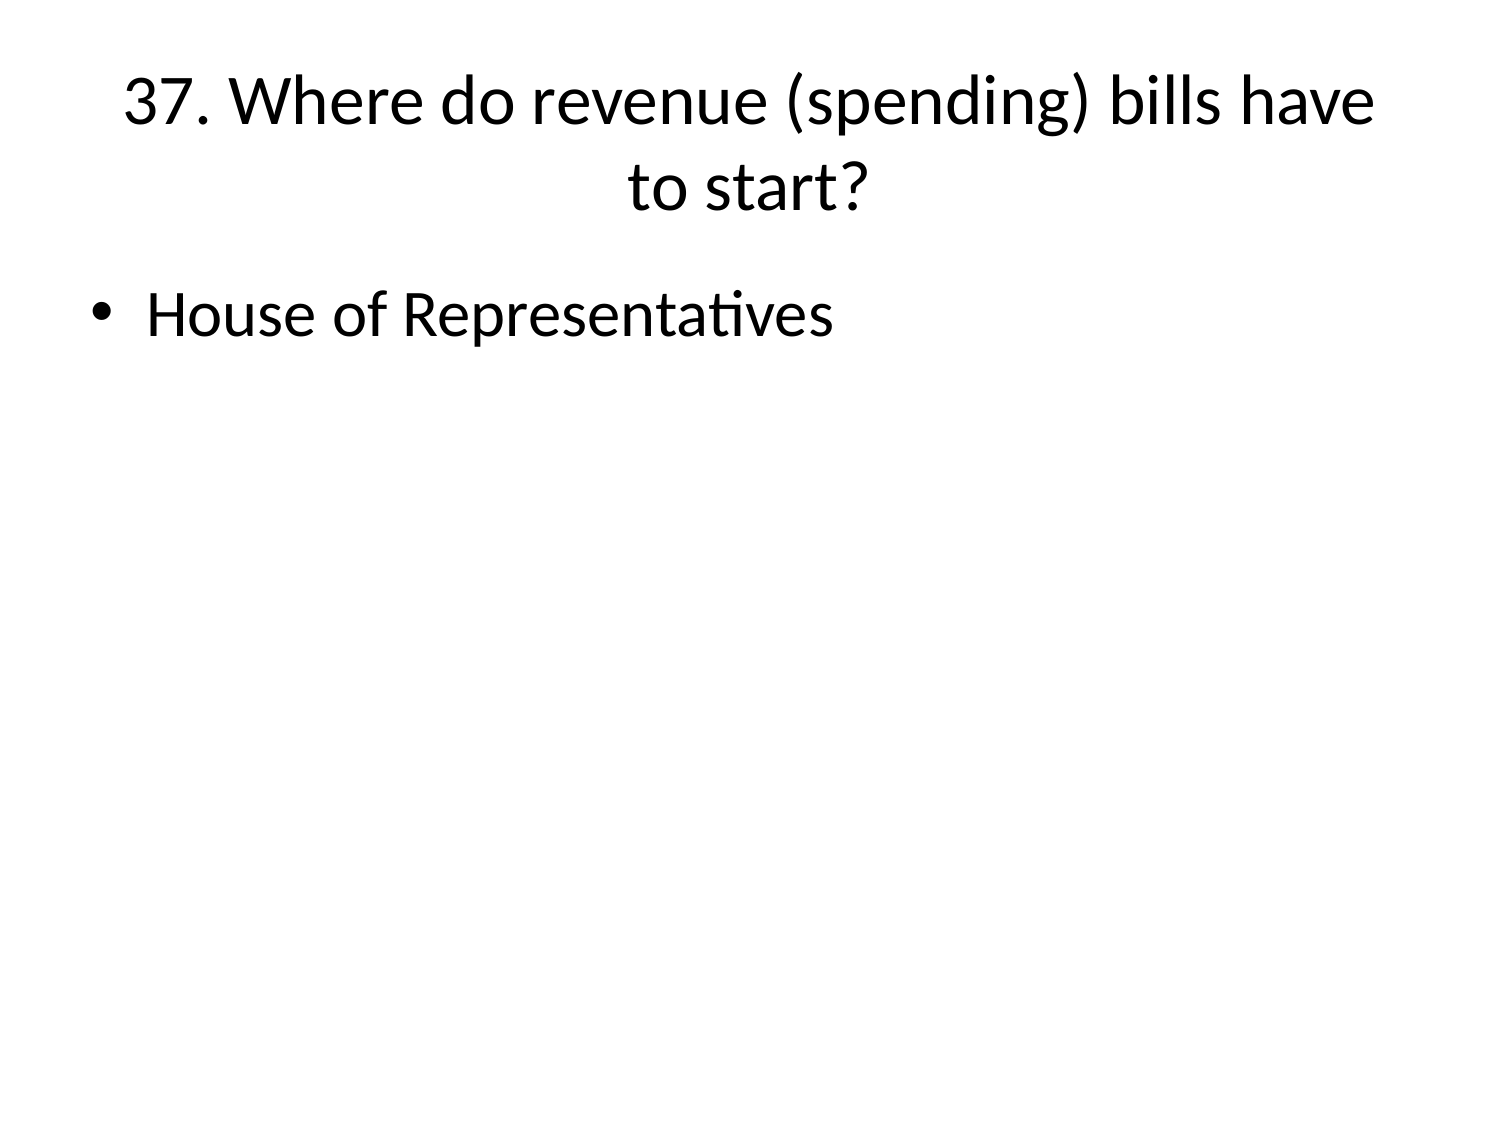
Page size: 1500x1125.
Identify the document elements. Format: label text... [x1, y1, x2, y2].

list House of Representatives [75, 262, 1425, 1005]
title 37. Where do revenue (spending) bills have to start? [75, 45, 1425, 233]
